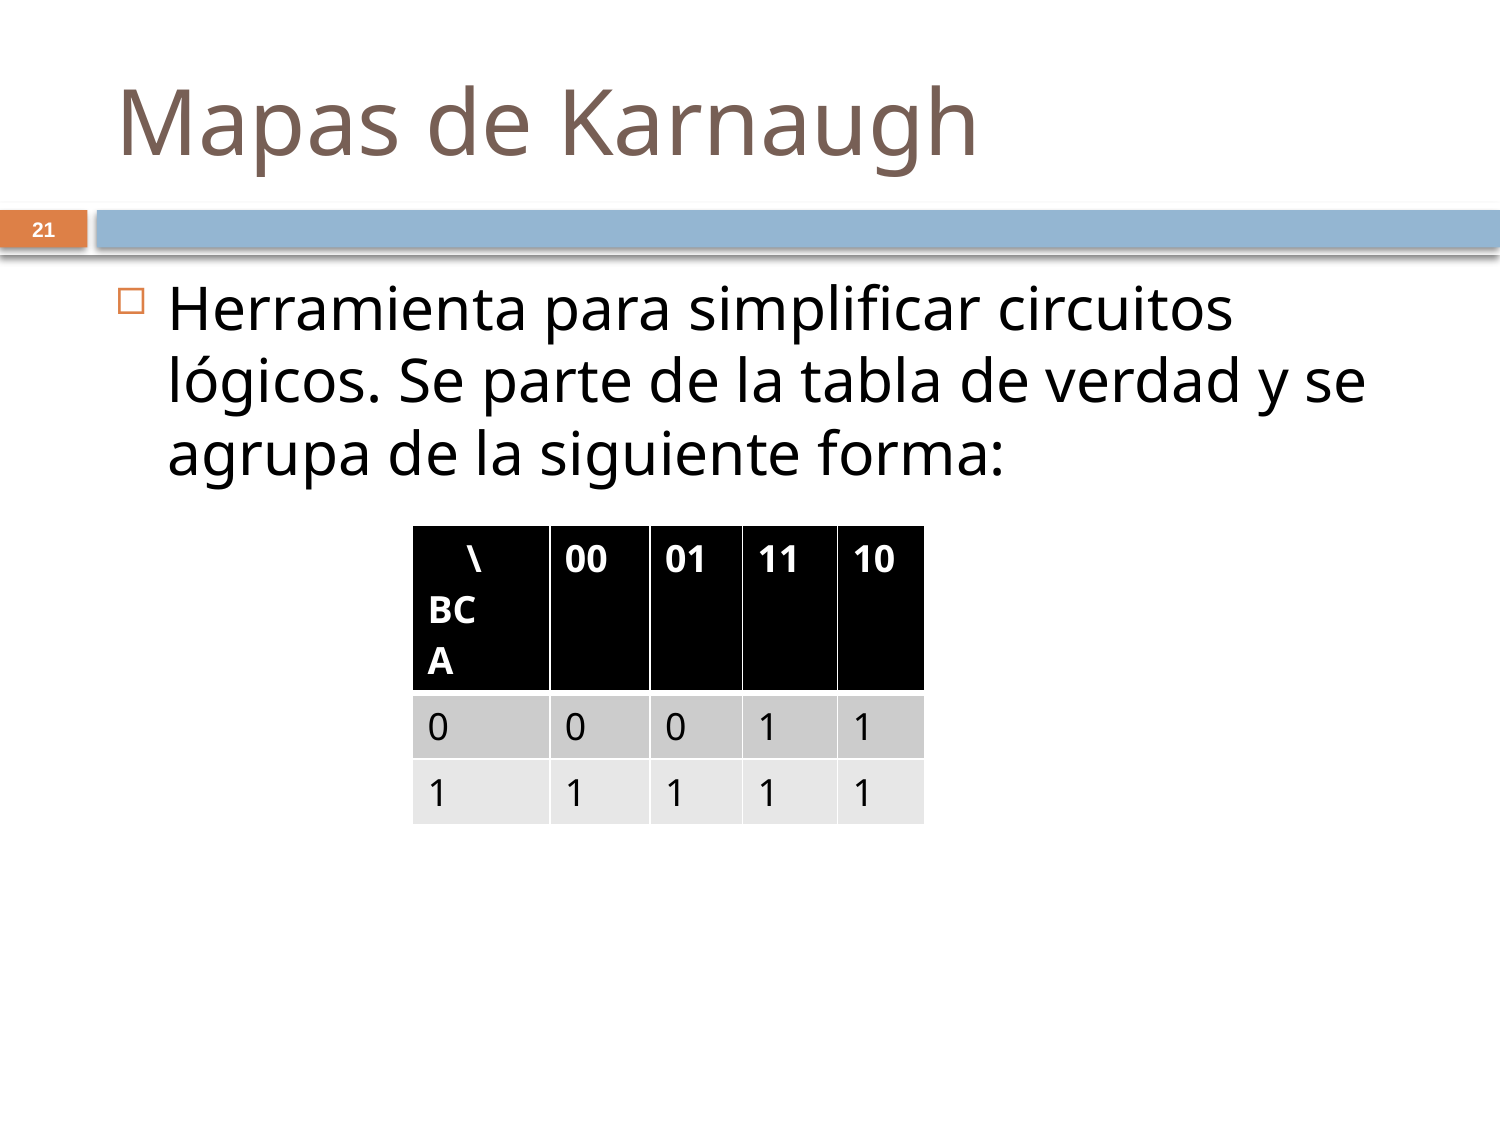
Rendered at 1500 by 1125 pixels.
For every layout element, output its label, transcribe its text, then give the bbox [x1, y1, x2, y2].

table_cell 1 [838, 696, 924, 758]
title Mapas de Karnaugh [100, 37, 1438, 200]
table_cell 1 [413, 760, 549, 824]
table_cell 0 [651, 696, 742, 758]
table_cell 1 [838, 760, 924, 824]
table_header \ BC A [413, 526, 549, 690]
table_header 00 [551, 526, 649, 690]
table_header 11 [743, 526, 837, 690]
table_cell 1 [743, 760, 837, 824]
table_cell 1 [743, 696, 837, 758]
list Herramienta para simplificar circuitos lógicos. Se parte de la tabla de verdad y se agrupa de la siguiente forma: [100, 262, 1438, 1000]
table_cell 1 [651, 760, 742, 824]
table_cell 1 [551, 760, 649, 824]
table_header 01 [651, 526, 742, 690]
table_header 10 [838, 526, 924, 690]
slide_number 21 [0, 208, 88, 249]
table_cell 0 [413, 696, 549, 758]
table_cell 0 [551, 696, 649, 758]
